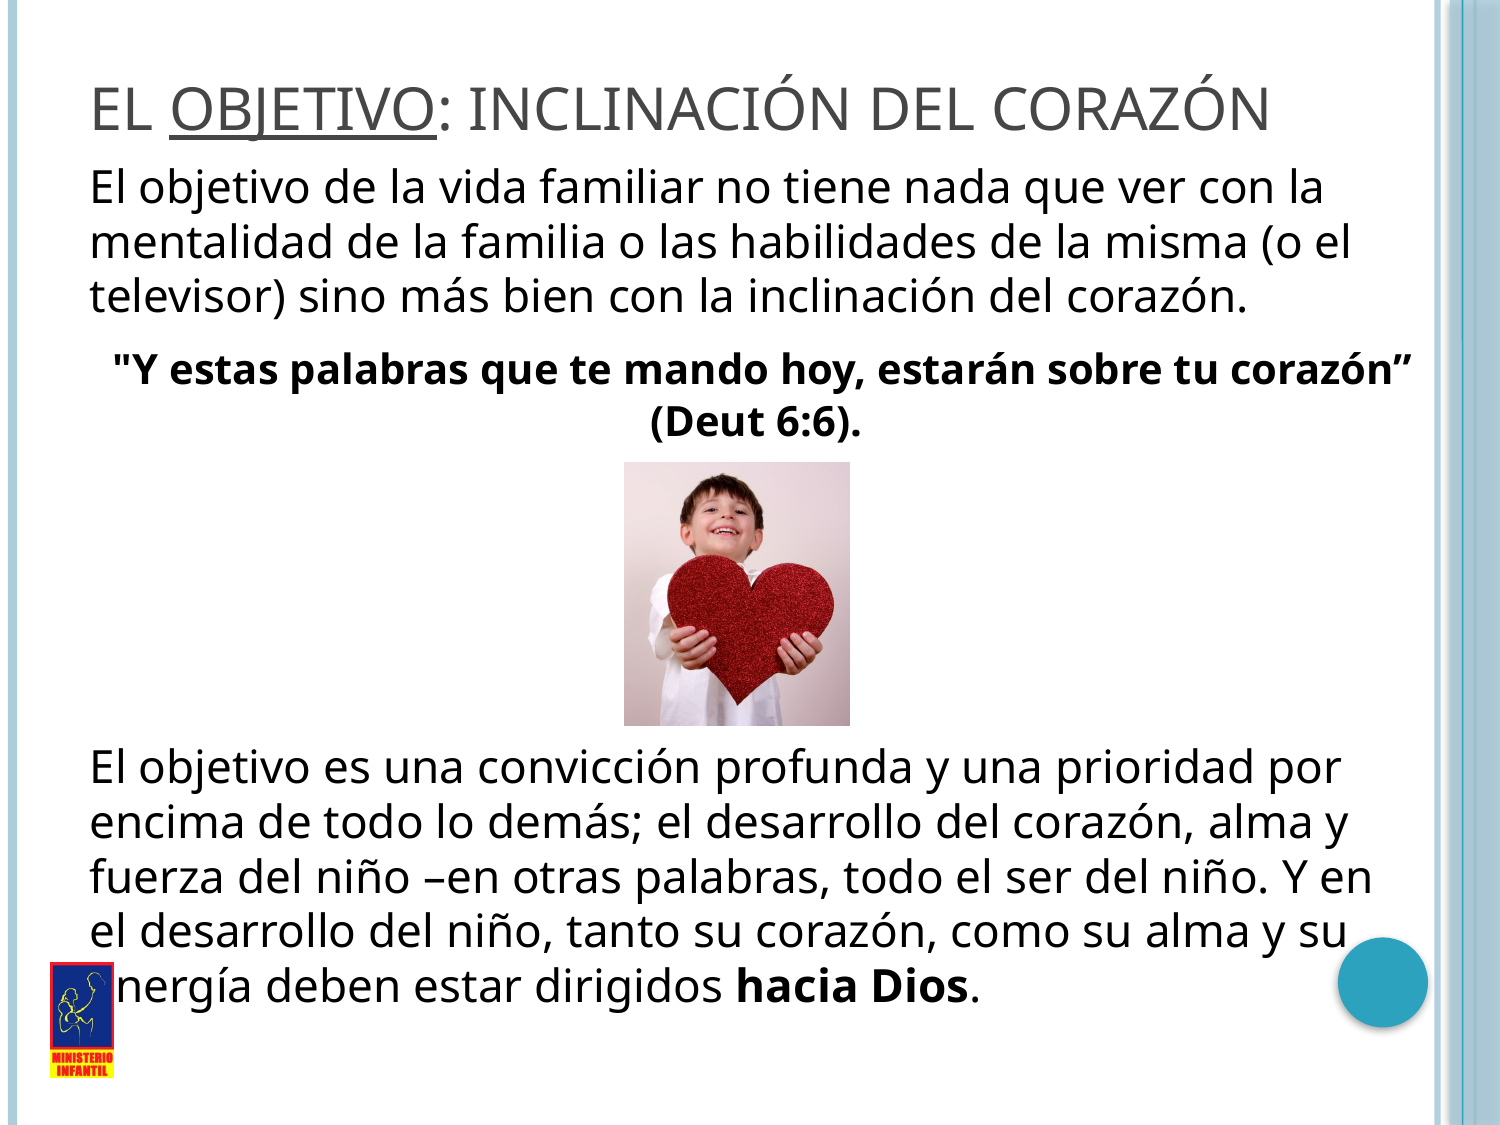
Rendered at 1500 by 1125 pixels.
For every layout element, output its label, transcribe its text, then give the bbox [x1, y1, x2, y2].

title El Objetivo: Inclinación del Corazón [75, 45, 1300, 149]
list El objetivo de la vida familiar no tiene nada que ver con la mentalidad de la familia o las habilidades de la misma (o el televisor) sino más bien con la inclinación del corazón. "Y estas palabras que te mando hoy, estarán sobre tu corazón” (Deut 6:6). El objetivo es una convicción profunda y una prioridad por encima de todo lo demás; el desarrollo del corazón, alma y fuerza del niño –en otras palabras, todo el ser del niño. Y en el desarrollo del niño, tanto su corazón, como su alma y su energía deben estar dirigidos hacia Dios. [75, 149, 1438, 1088]
picture [624, 461, 851, 727]
picture [49, 961, 115, 1079]
